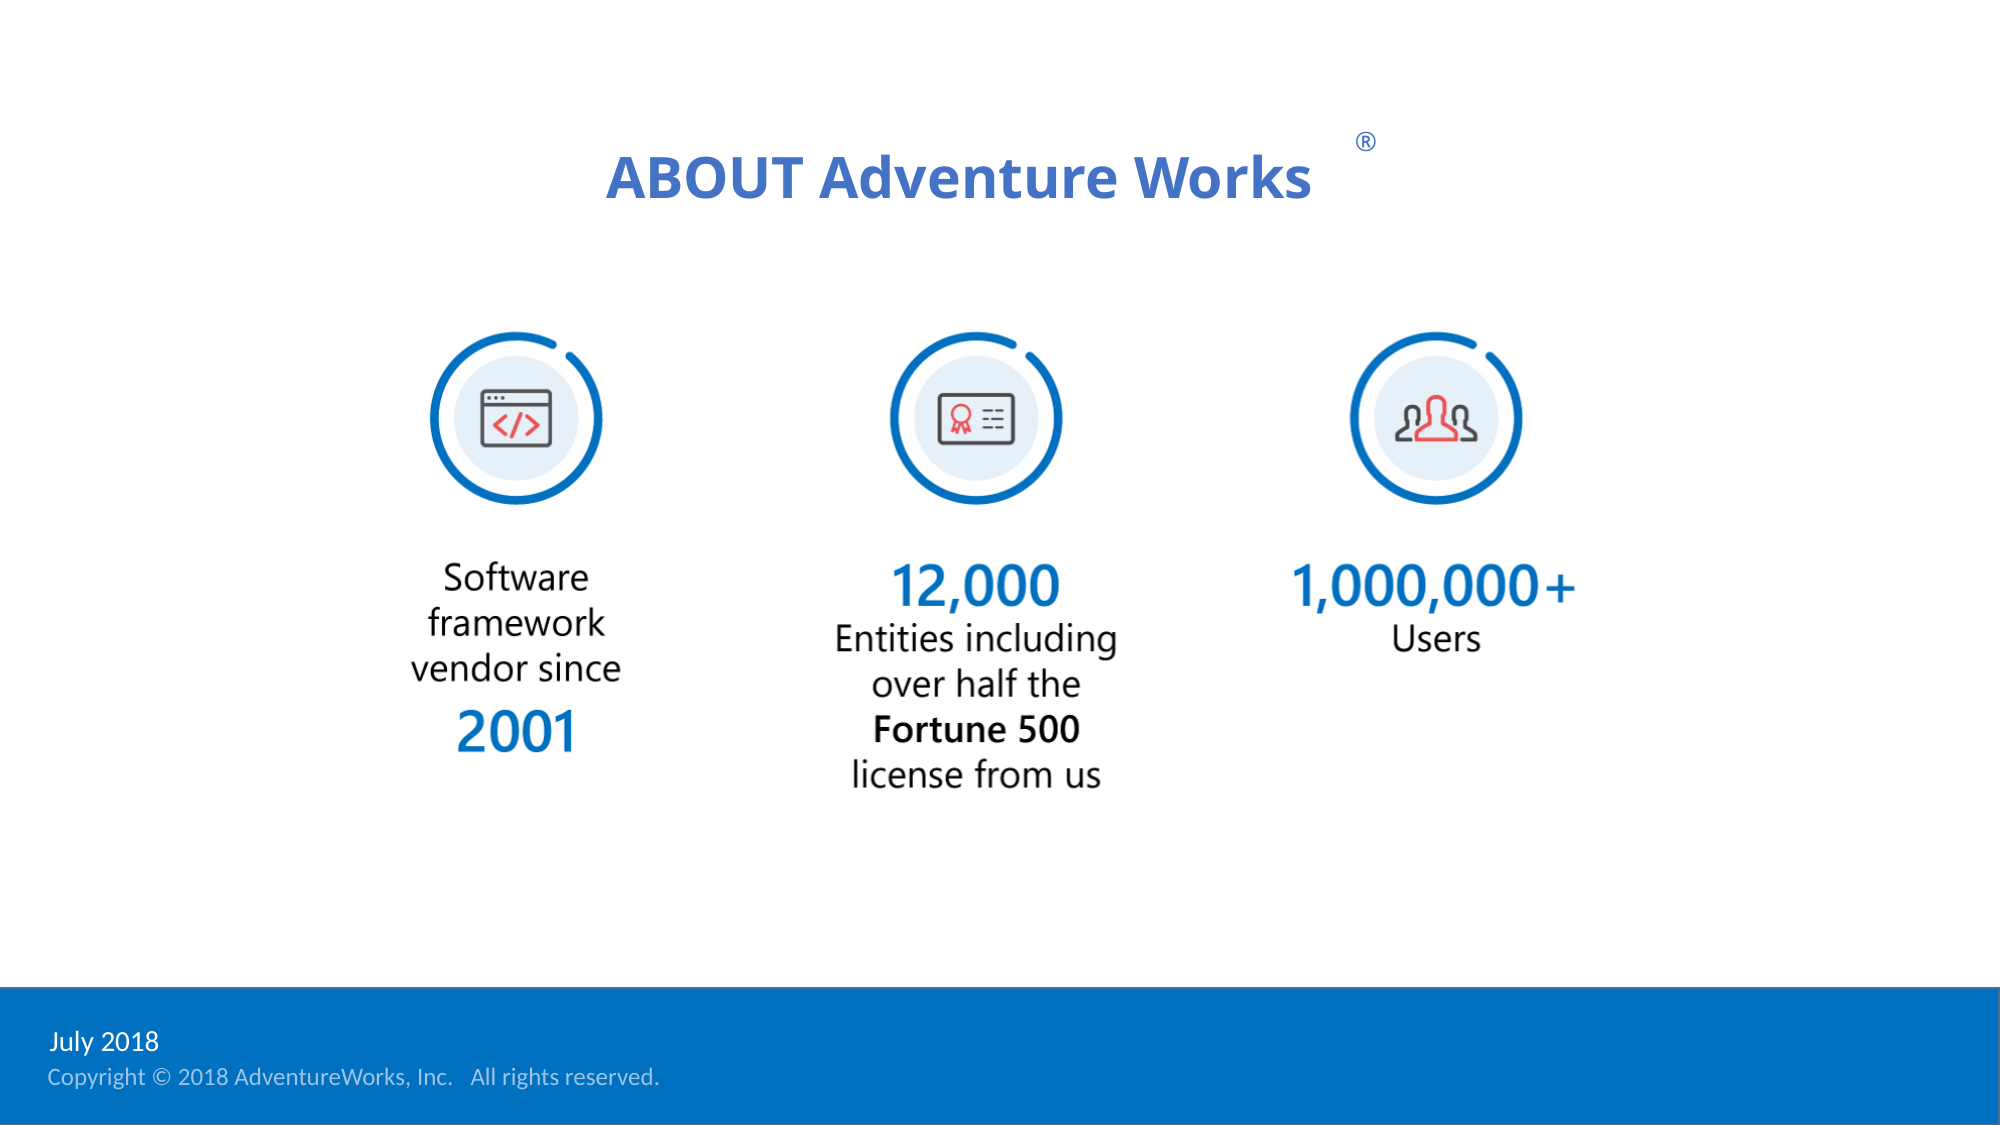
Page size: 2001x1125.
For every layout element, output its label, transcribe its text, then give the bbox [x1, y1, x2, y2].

text_box ABOUT Adventure Works [591, 108, 1394, 218]
text_box [0, 987, 2000, 1125]
picture [315, 294, 1666, 837]
text_box July 2018 [34, 1015, 182, 1066]
text_box Copyright © 2018 AdventureWorks, Inc. All rights reserved. [32, 1053, 677, 1099]
text_box ® [1340, 112, 1392, 183]
